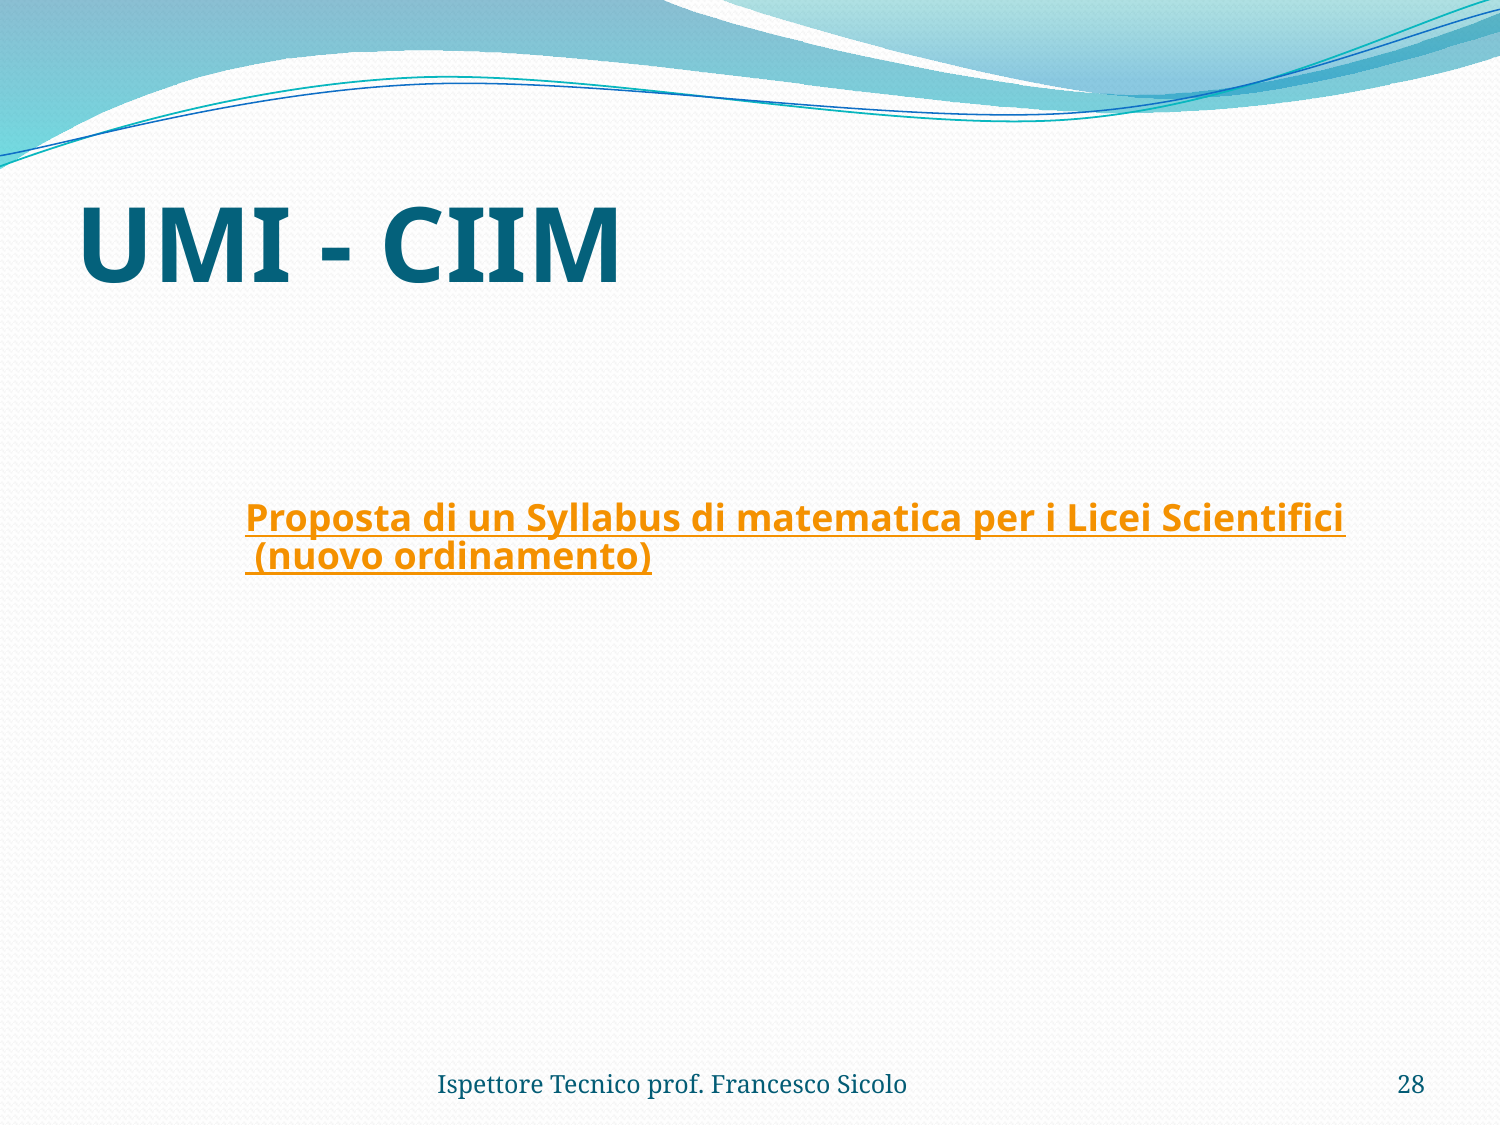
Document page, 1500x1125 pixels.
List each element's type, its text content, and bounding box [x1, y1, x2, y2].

footer Ispettore Tecnico prof. Francesco Sicolo [437, 1042, 988, 1103]
slide_number 28 [1299, 1042, 1425, 1103]
text_box Proposta di un Syllabus di matematica per i Licei Scientifici (nuovo ordinamento) [230, 486, 1365, 553]
title UMI - CIIM [75, 115, 1438, 303]
